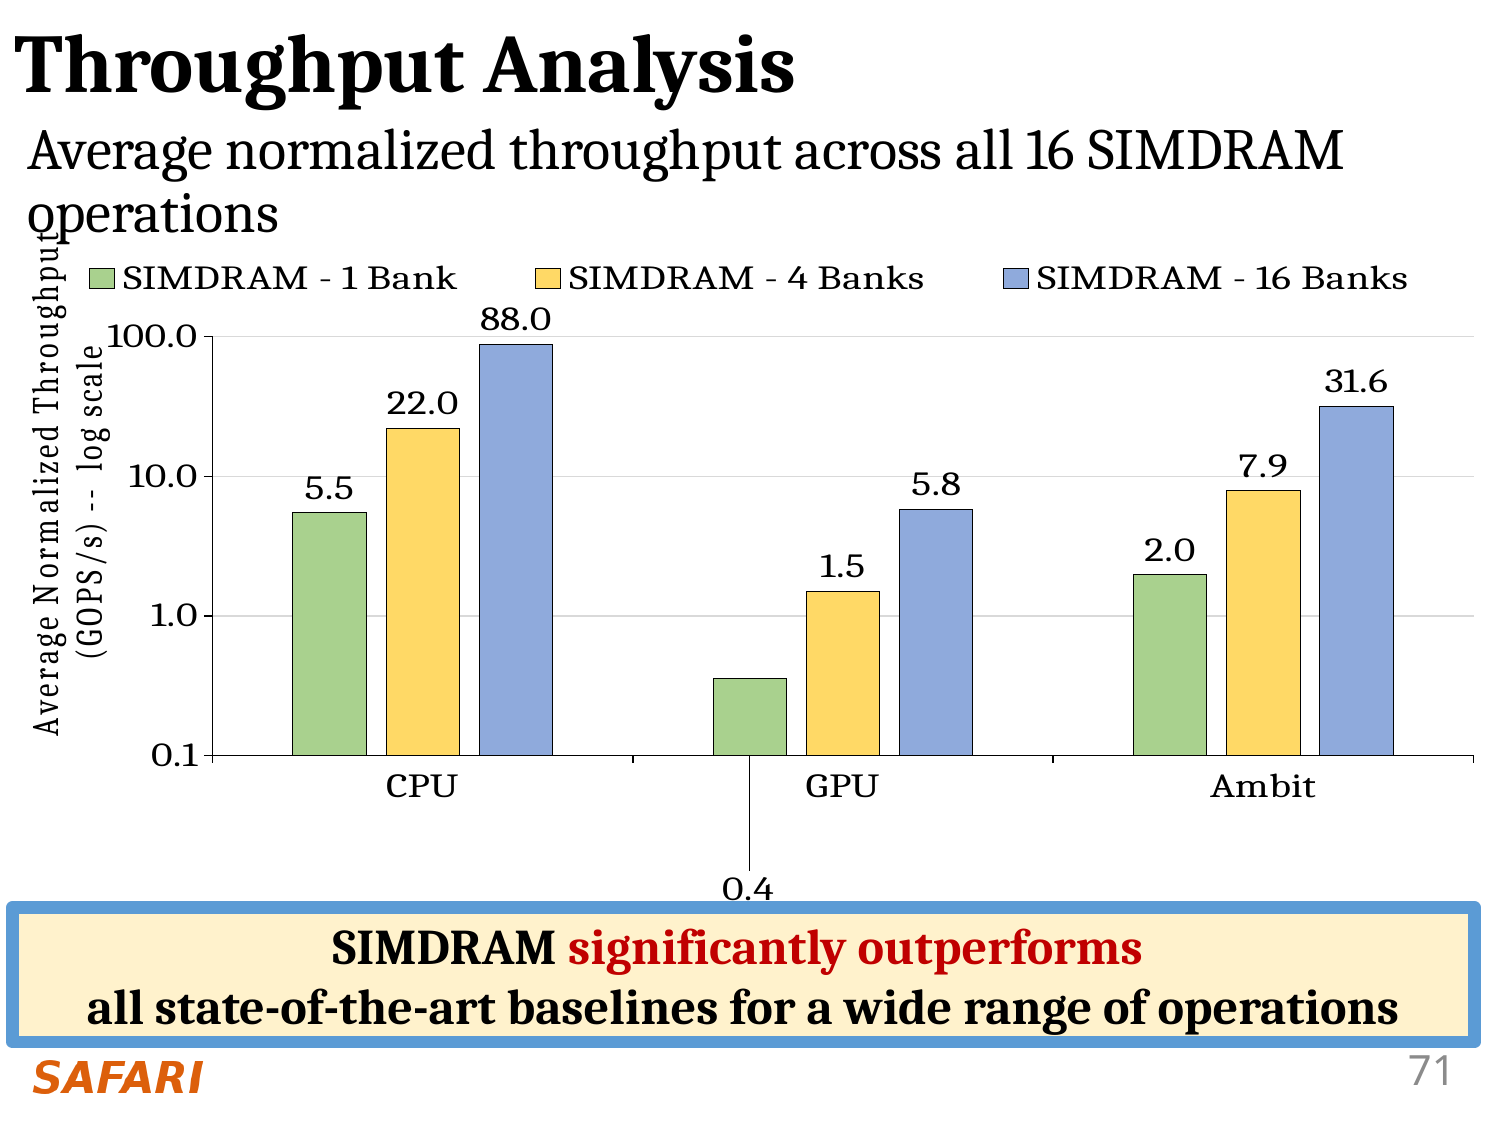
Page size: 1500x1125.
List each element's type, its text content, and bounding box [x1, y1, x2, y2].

title Throughput Analysis [0, 13, 1475, 135]
picture [31, 1051, 209, 1104]
chart [12, 215, 1475, 910]
text_box SIMDRAM significantly outperforms all state-of-the-art baselines for a wide range of operations [12, 985, 1475, 1043]
list Average normalized throughput across all 16 SIMDRAM operations [12, 111, 1487, 985]
